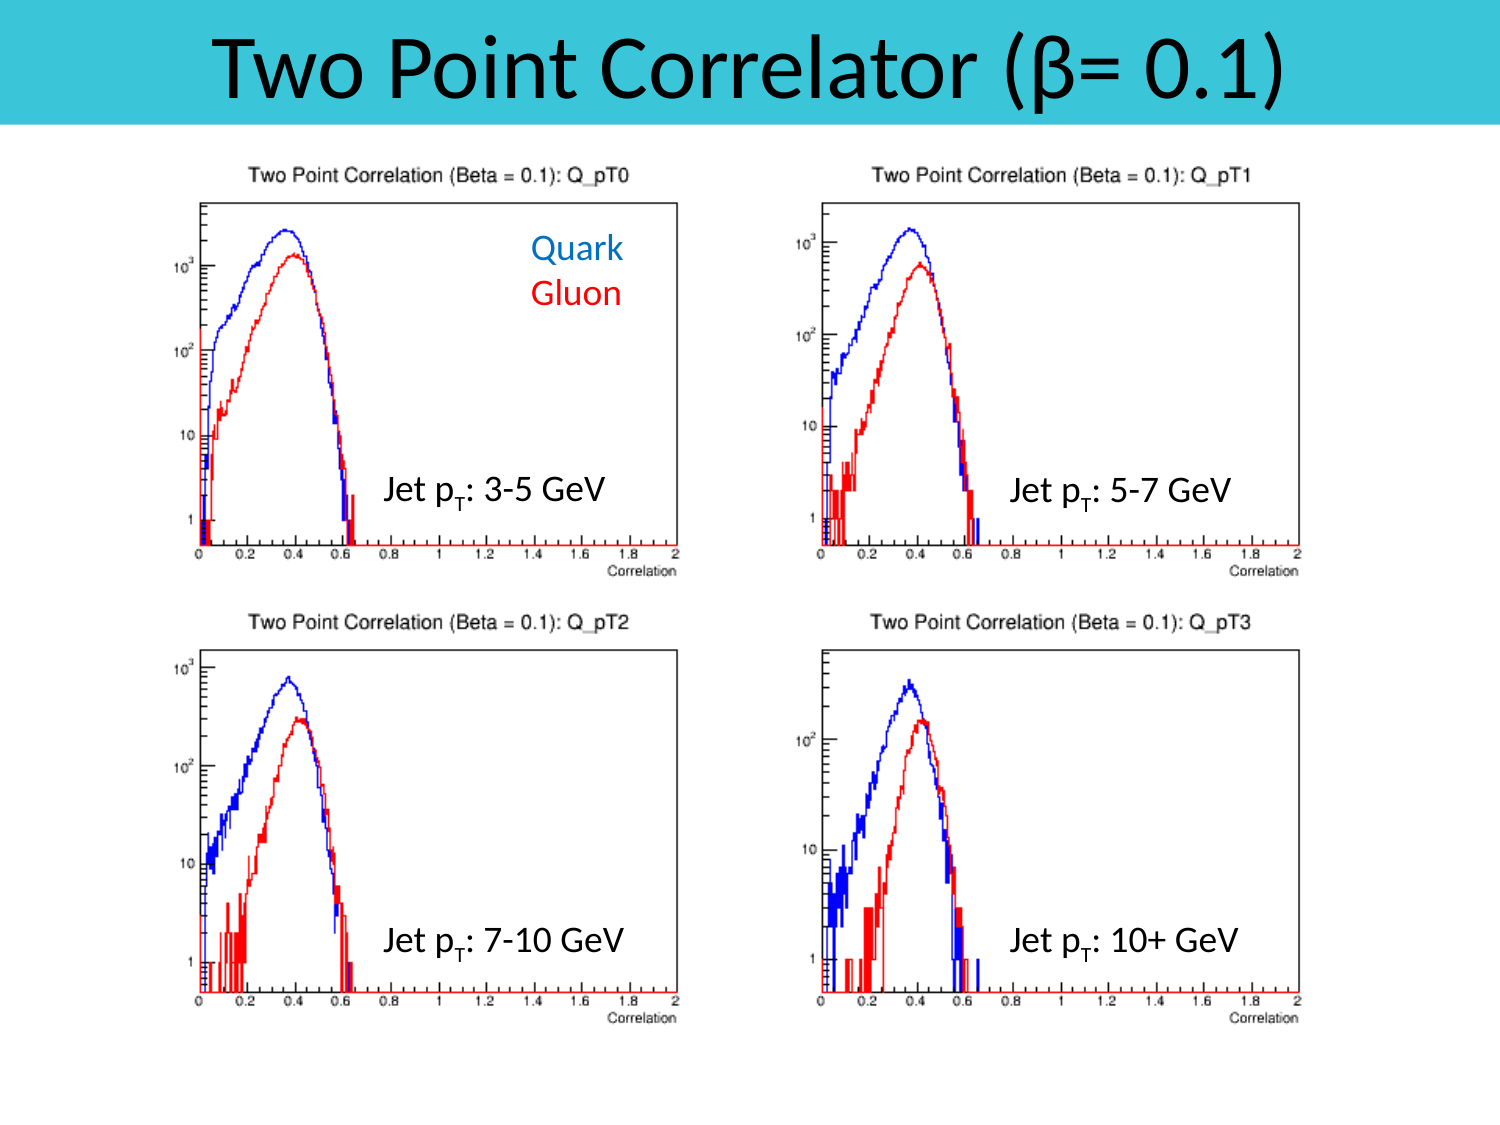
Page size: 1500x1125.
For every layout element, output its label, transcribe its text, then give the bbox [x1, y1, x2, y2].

picture [128, 151, 1372, 1045]
text_box Two Point Correlator (β= 0.1) [0, 0, 1500, 125]
